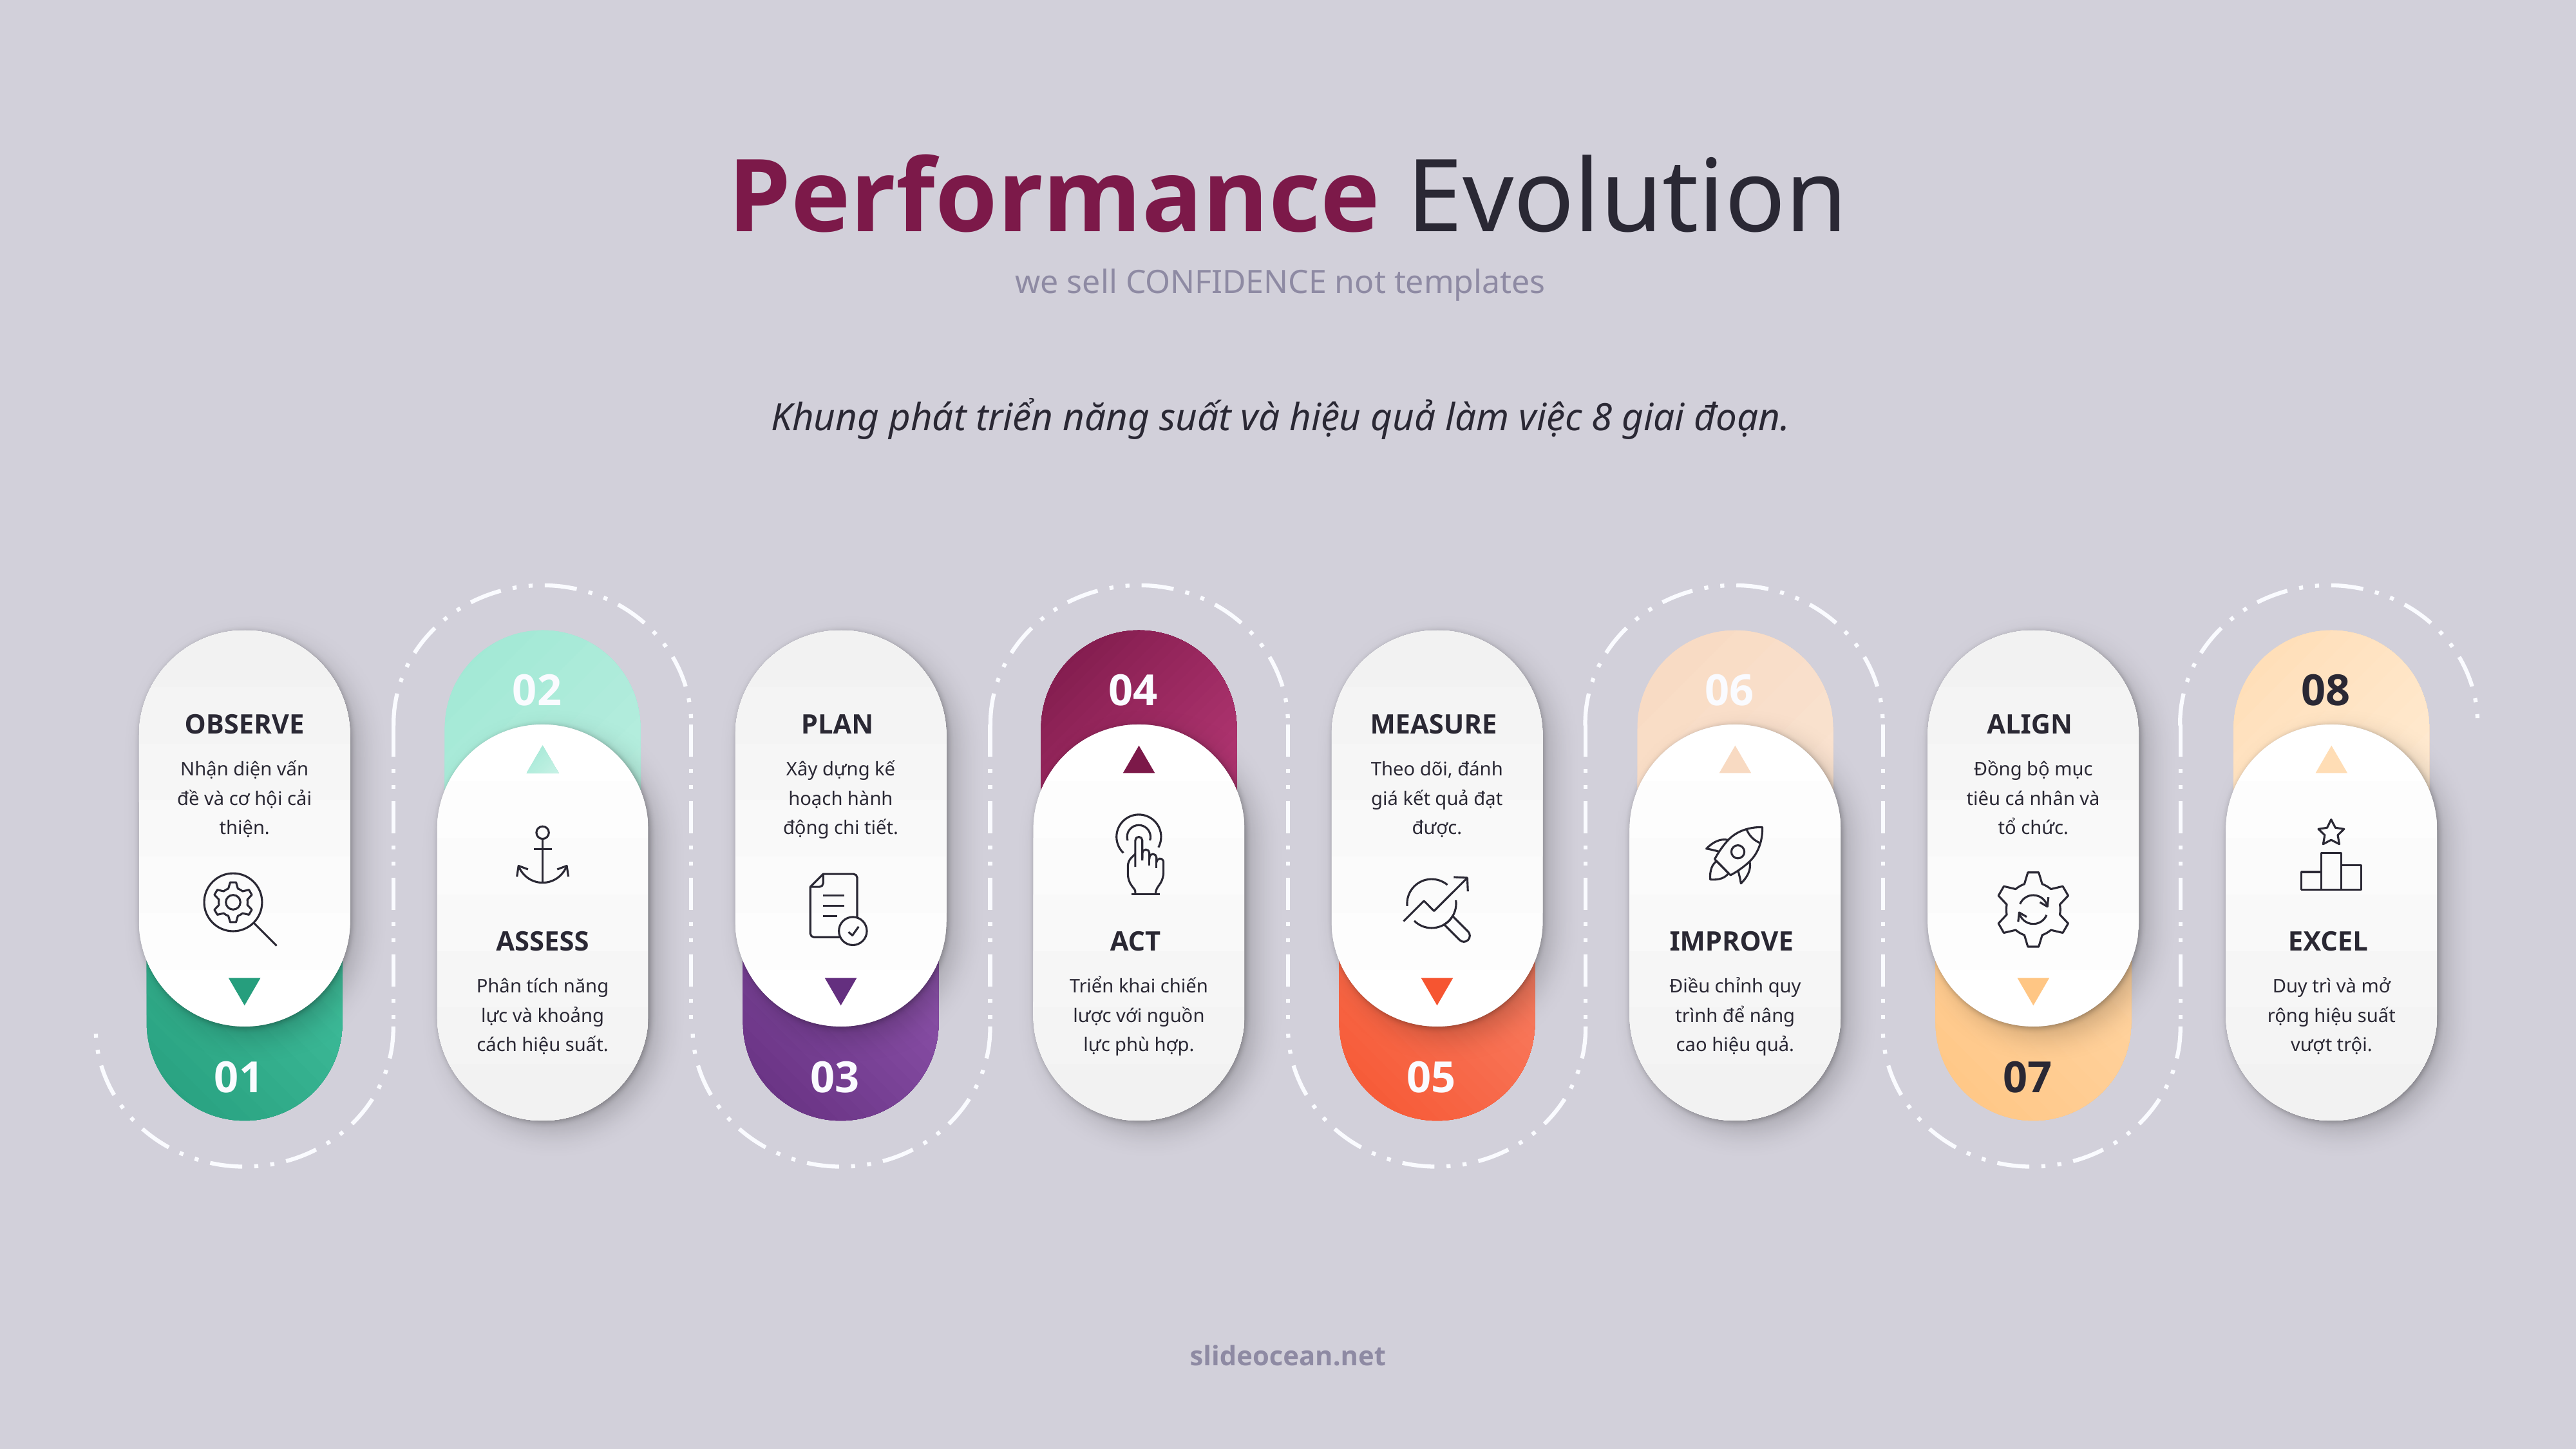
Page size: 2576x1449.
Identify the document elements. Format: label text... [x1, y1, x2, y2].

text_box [95, 585, 2478, 1167]
text_box Performance Evolution [718, 126, 1858, 257]
text_box Khung phát triển năng suất và hiệu quả làm việc 8 giai đoạn. [761, 388, 1800, 443]
text_box we sell CONFIDENCE not templates [1005, 257, 1556, 305]
text_box slideocean.net [1180, 1334, 1396, 1376]
